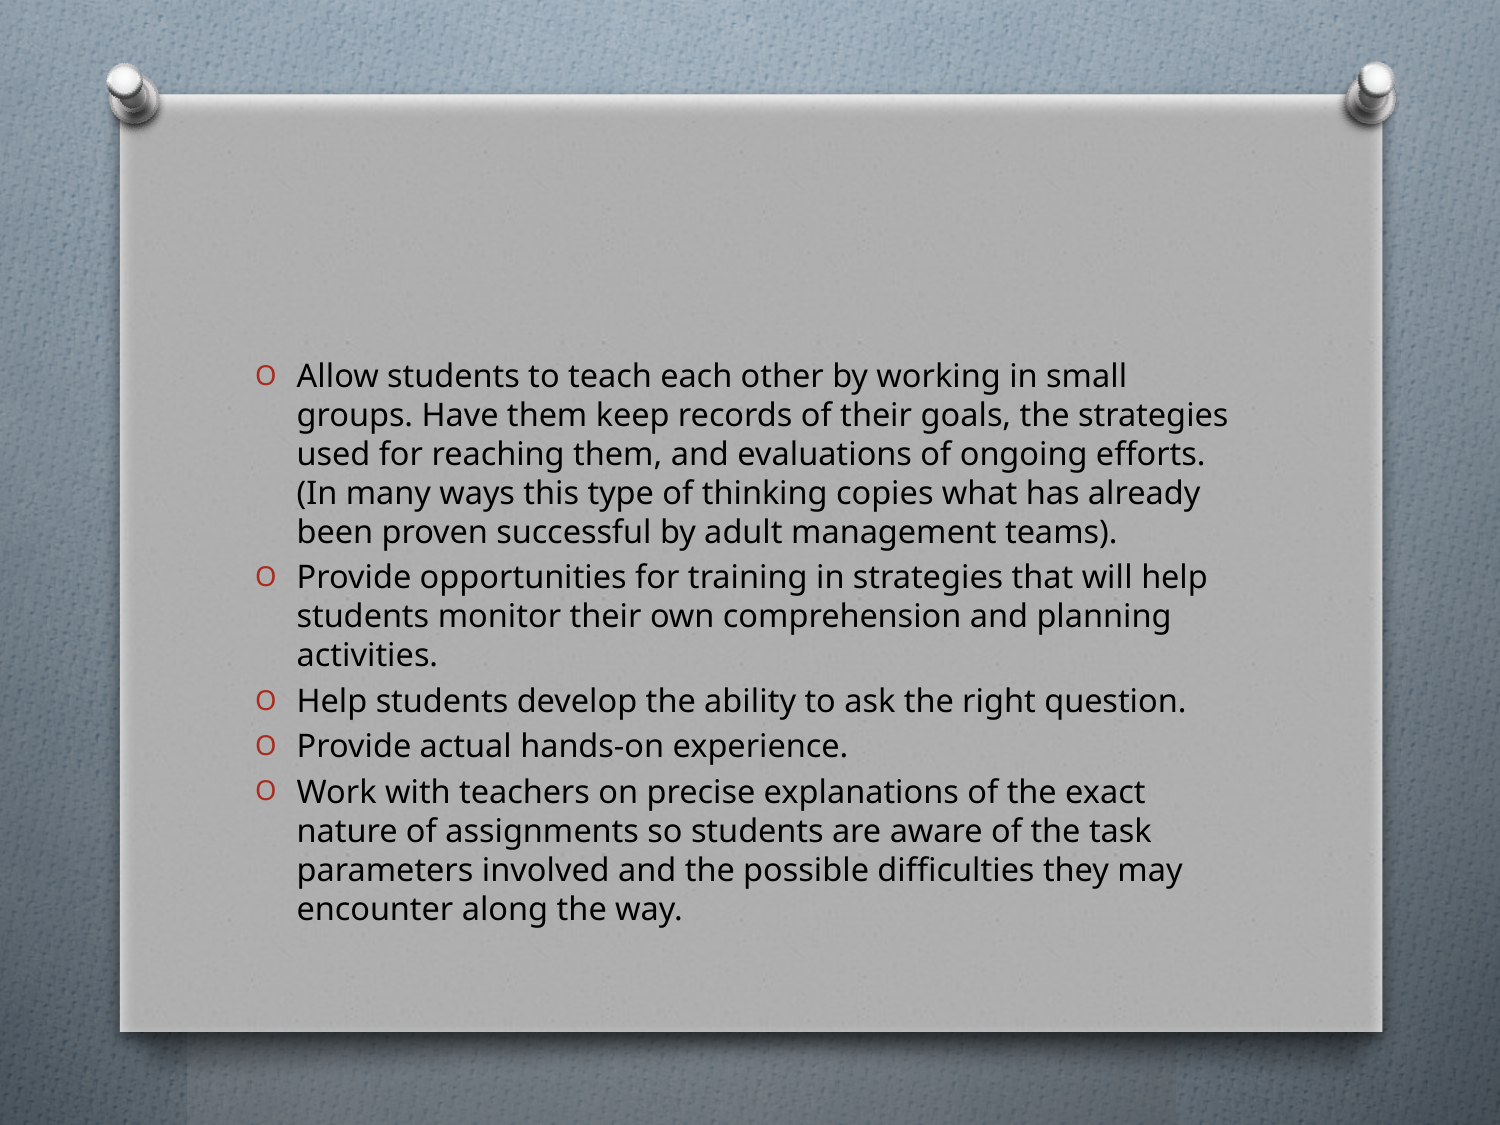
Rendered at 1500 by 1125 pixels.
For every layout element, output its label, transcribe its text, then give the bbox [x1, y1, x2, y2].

picture [1317, 35, 1439, 156]
list Allow students to teach each other by working in small groups. Have them keep records of their goals, the strategies used for reaching them, and evaluations of ongoing efforts. (In many ways this type of thinking copies what has already been proven successful by adult management teams). Provide opportunities for training in strategies that will help students monitor their own comprehension and planning activities. Help students develop the ability to ask the right question. Provide actual hands-on experience. Work with teachers on precise explanations of the exact nature of assignments so students are aware of the task parameters involved and the possible difficulties they may encounter along the way. [240, 347, 1257, 939]
picture [75, 29, 198, 153]
